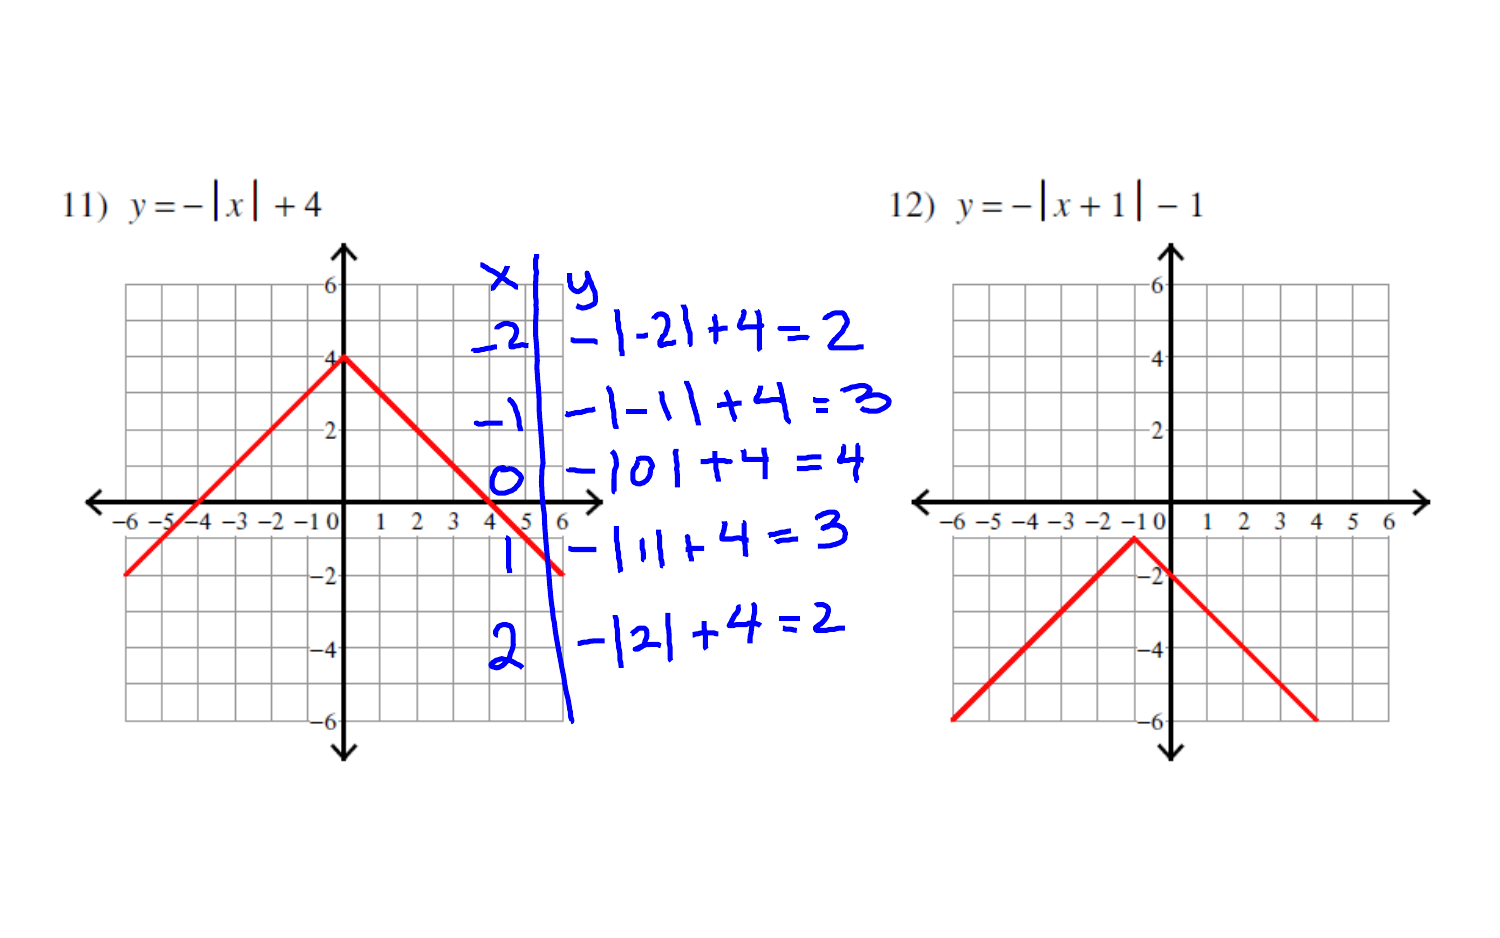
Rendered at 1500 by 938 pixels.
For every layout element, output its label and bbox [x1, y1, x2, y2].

picture [47, 162, 1453, 776]
text_box [473, 253, 890, 723]
